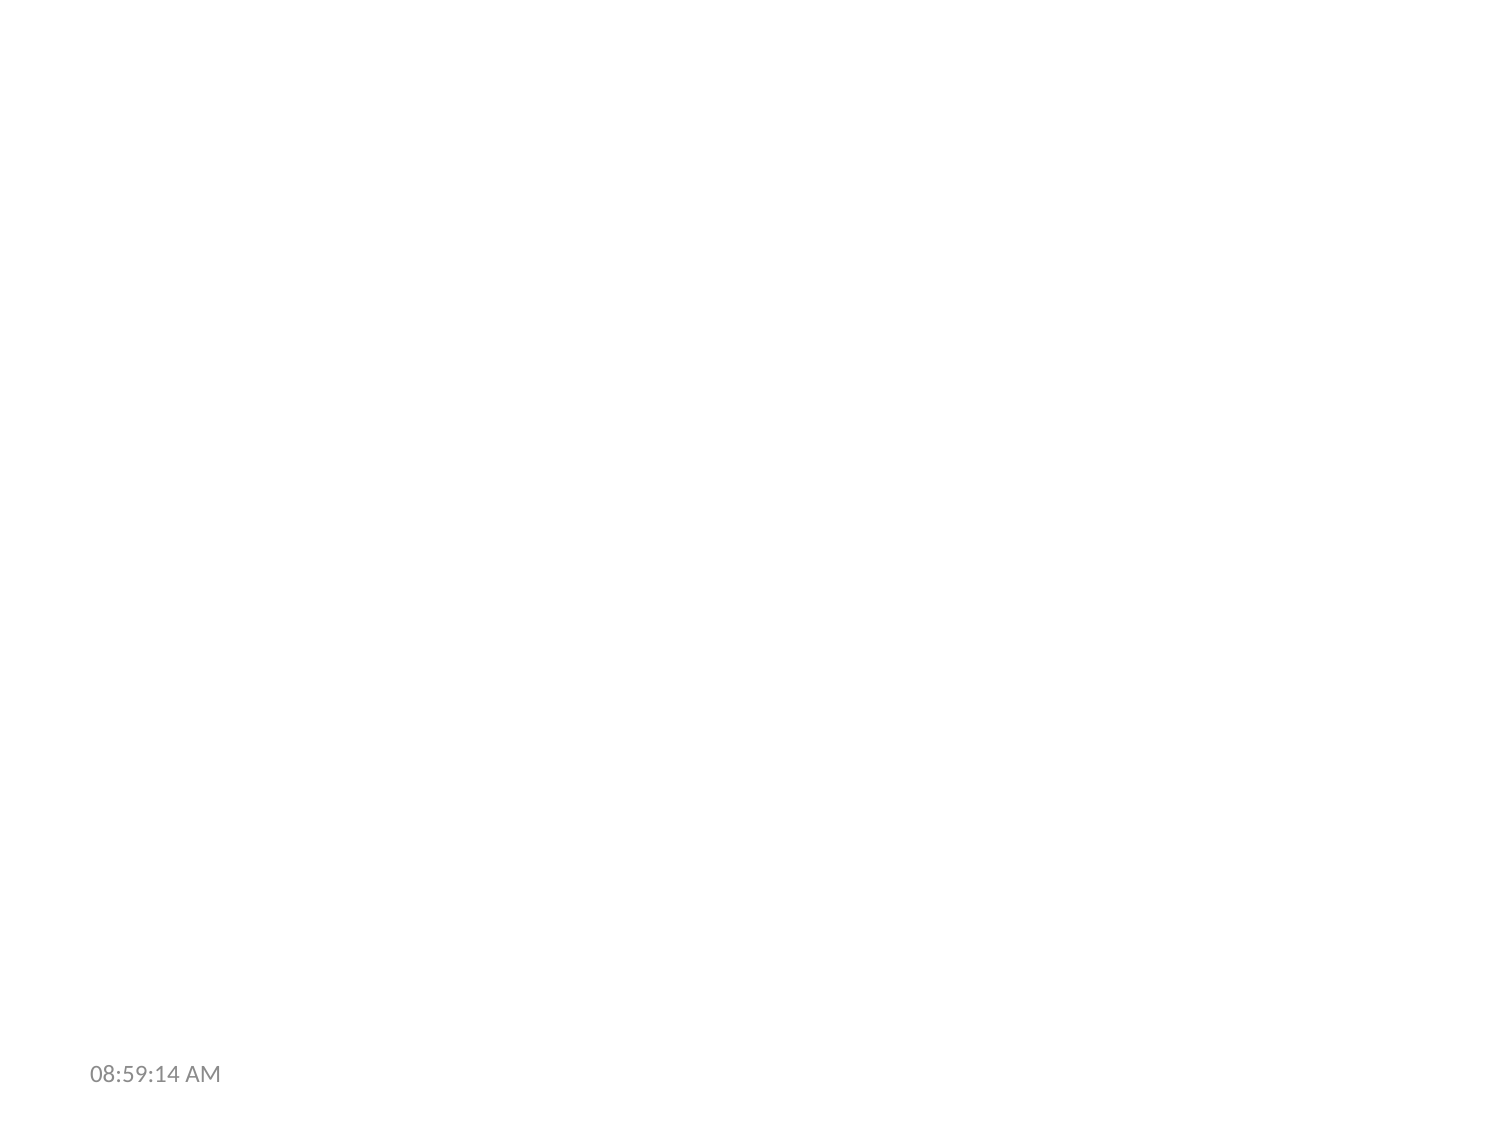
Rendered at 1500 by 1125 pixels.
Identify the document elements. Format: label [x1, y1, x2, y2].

slide_number [75, 1042, 425, 1103]
